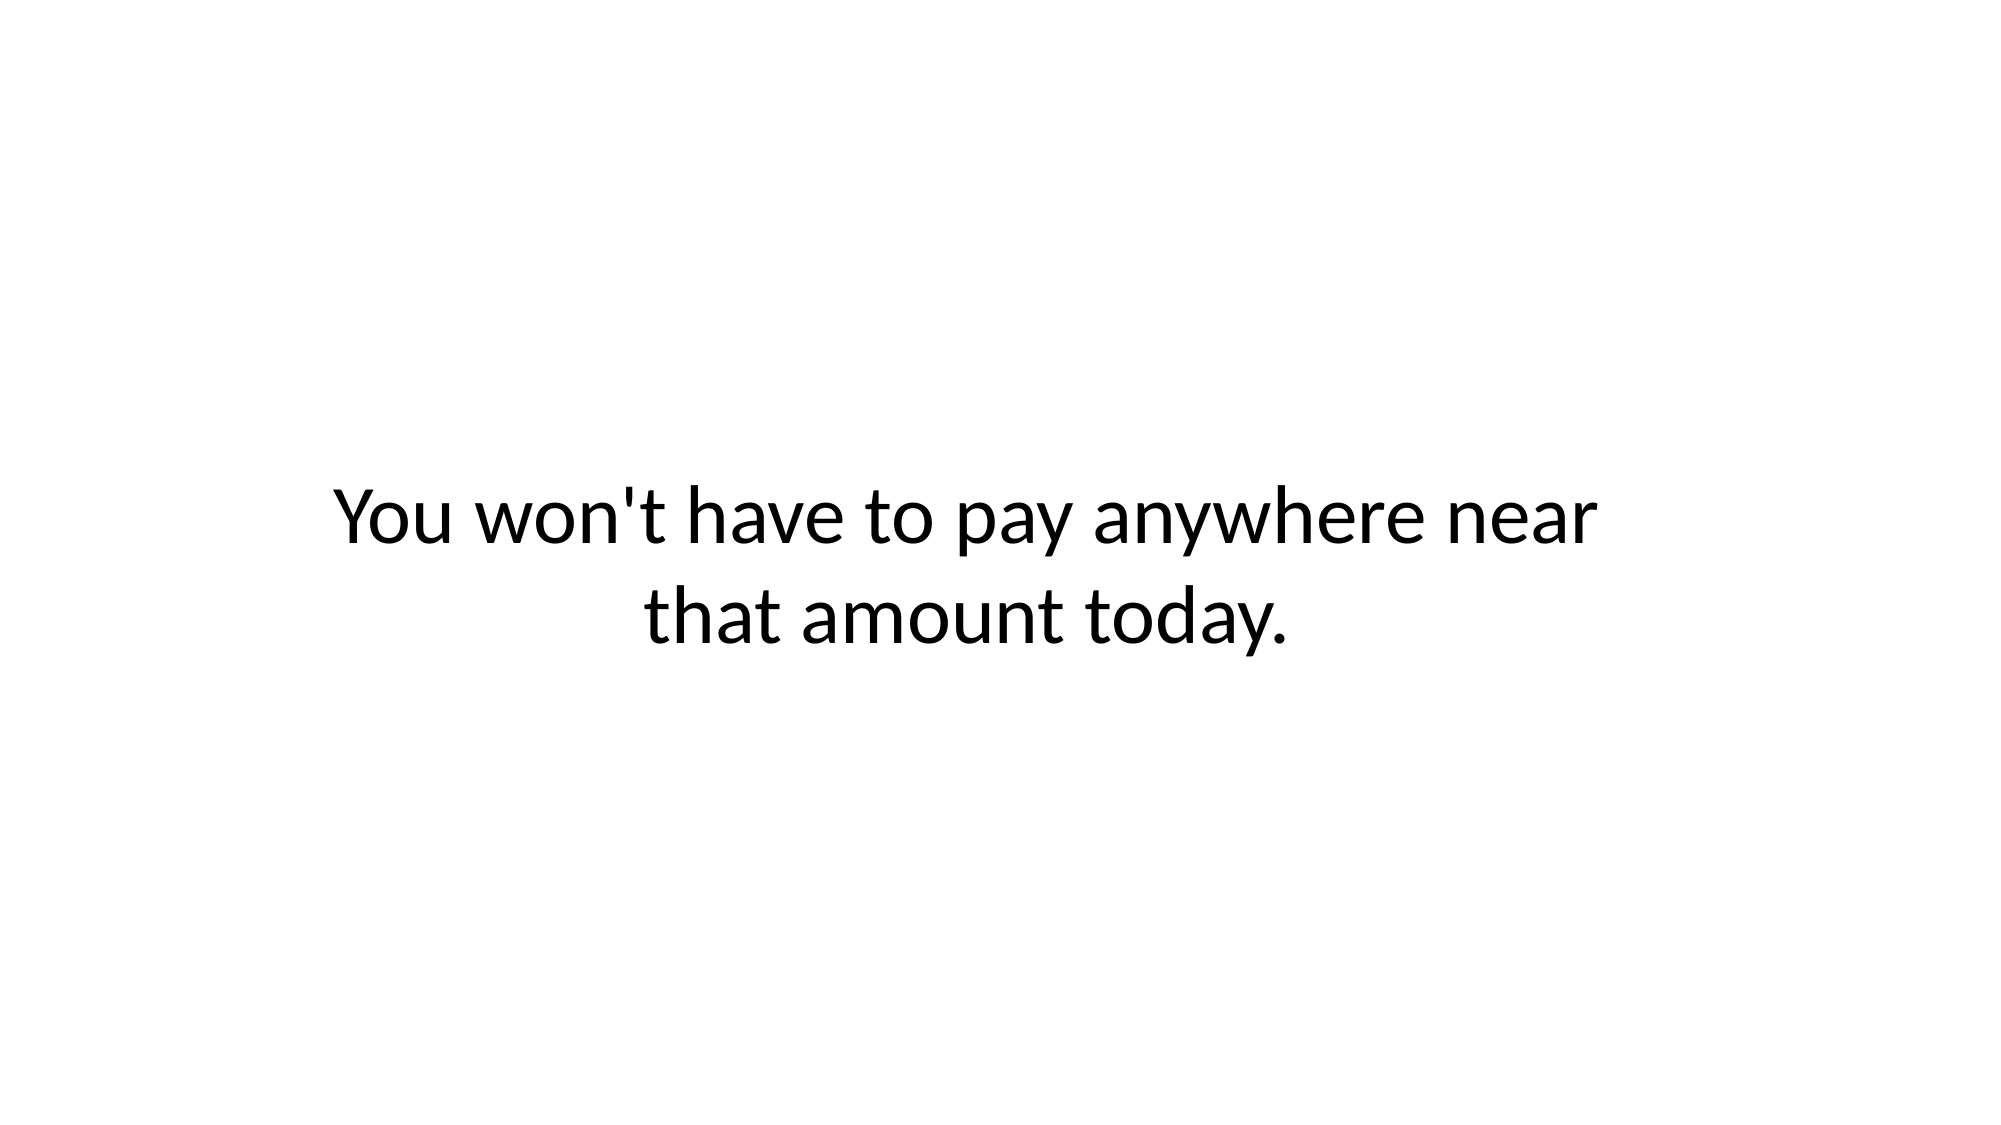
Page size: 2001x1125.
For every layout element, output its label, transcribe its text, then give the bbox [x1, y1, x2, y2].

text_box You won't have to pay anywhere near that amount today. [261, 352, 1674, 668]
